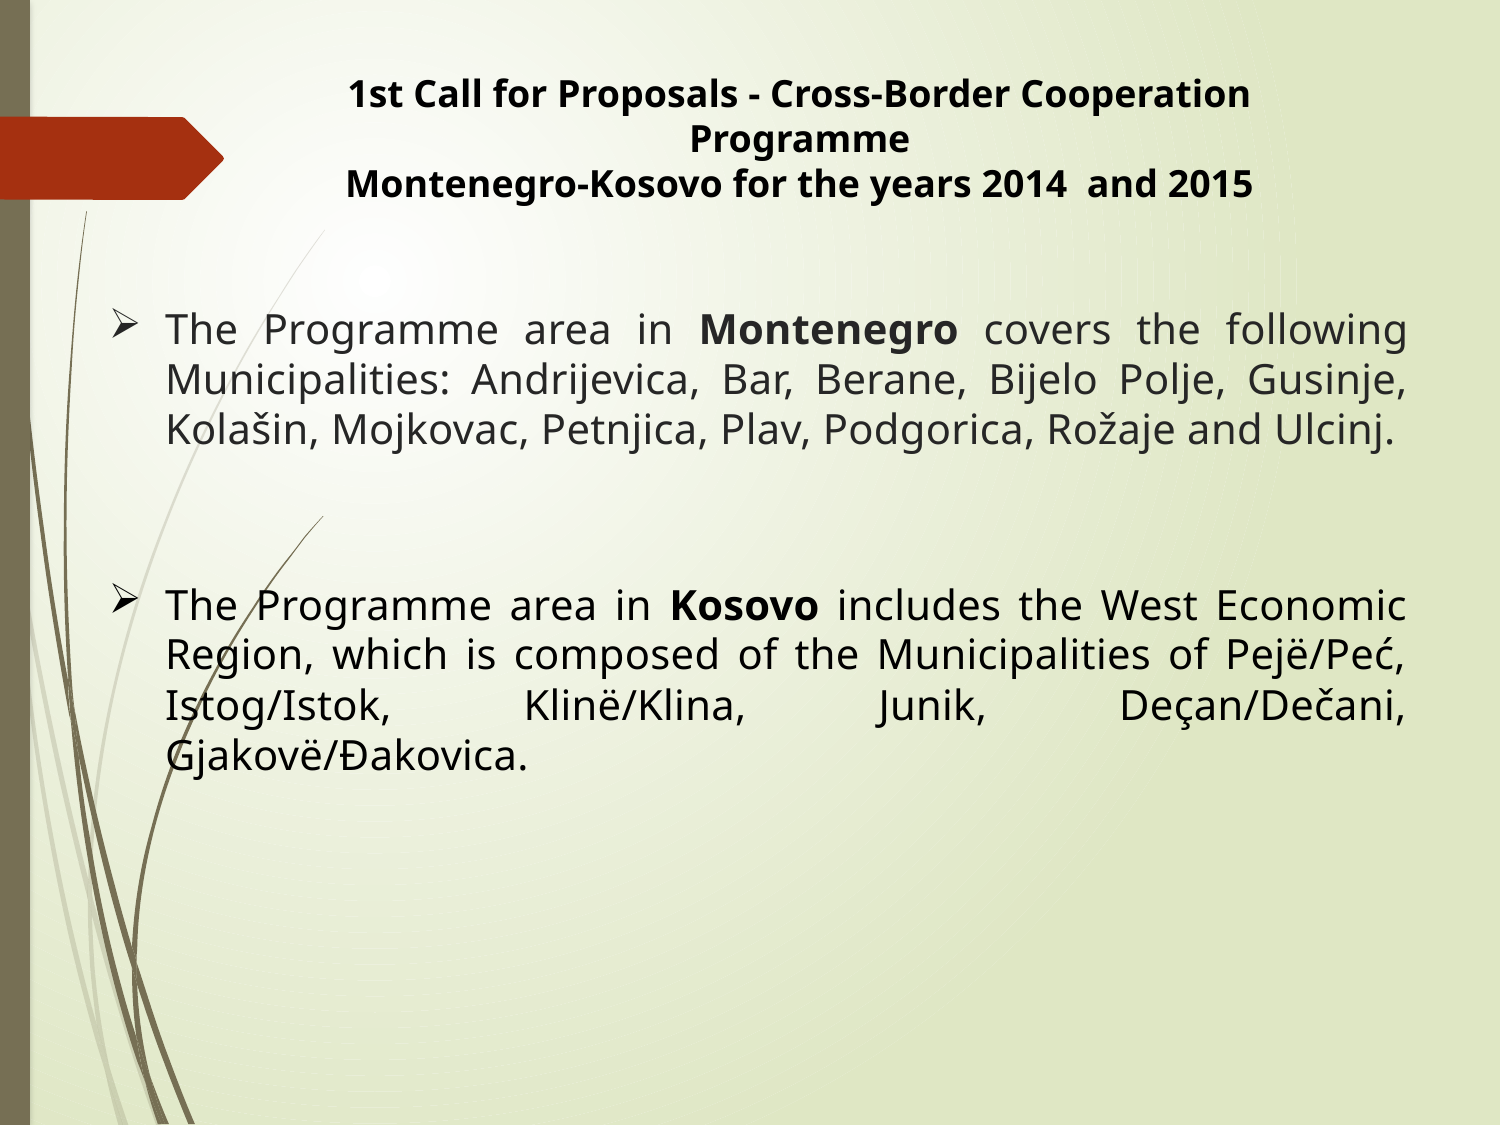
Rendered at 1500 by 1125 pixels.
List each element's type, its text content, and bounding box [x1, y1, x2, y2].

title The Programme area in Montenegro covers the following Municipalities: Andrijevica, Bar, Berane, Bijelo Polje, Gusinje, Kolašin, Mojkovac, Petnjica, Plav, Podgorica, Rožaje and Ulcinj. [106, 303, 1411, 491]
text_box The Programme area in Kosovo includes the West Economic Region, which is composed of the Municipalities of Pejë/Peć, Istog/Istok, Klinë/Klina, Junik, Deçan/Dečani, Gjakovë/Đakovica. [106, 578, 1409, 779]
text_box 1st Call for Proposals - Cross-Border Cooperation Programme Montenegro-Kosovo for the years 2014 and 2015 [274, 62, 1325, 213]
